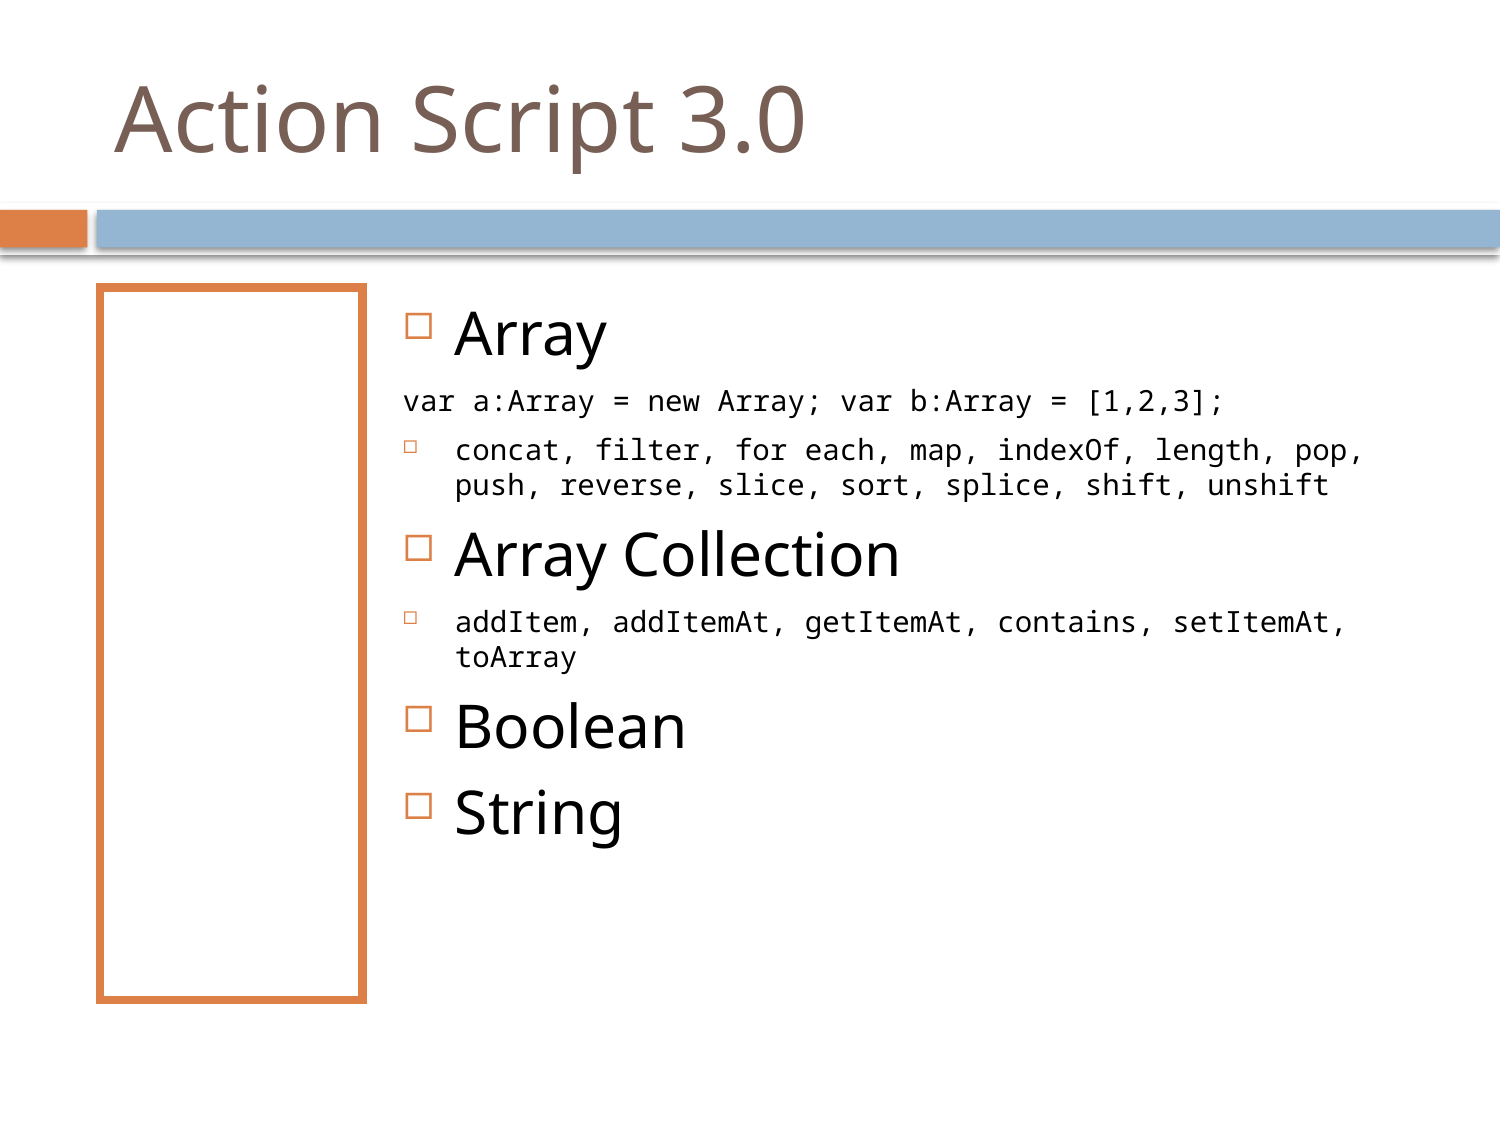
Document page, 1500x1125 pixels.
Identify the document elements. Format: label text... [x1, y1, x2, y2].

list Other Basic Types [96, 283, 367, 1004]
title Action Script 3.0 [99, 44, 1426, 188]
list Array var a:Array = new Array; var b:Array = [1,2,3]; concat, filter, for each, map, indexOf, length, pop, push, reverse, slice, sort, splice, shift, unshift Array Collection addItem, addItemAt, getItemAt, contains, setItemAt, toArray Boolean String [387, 287, 1438, 1013]
